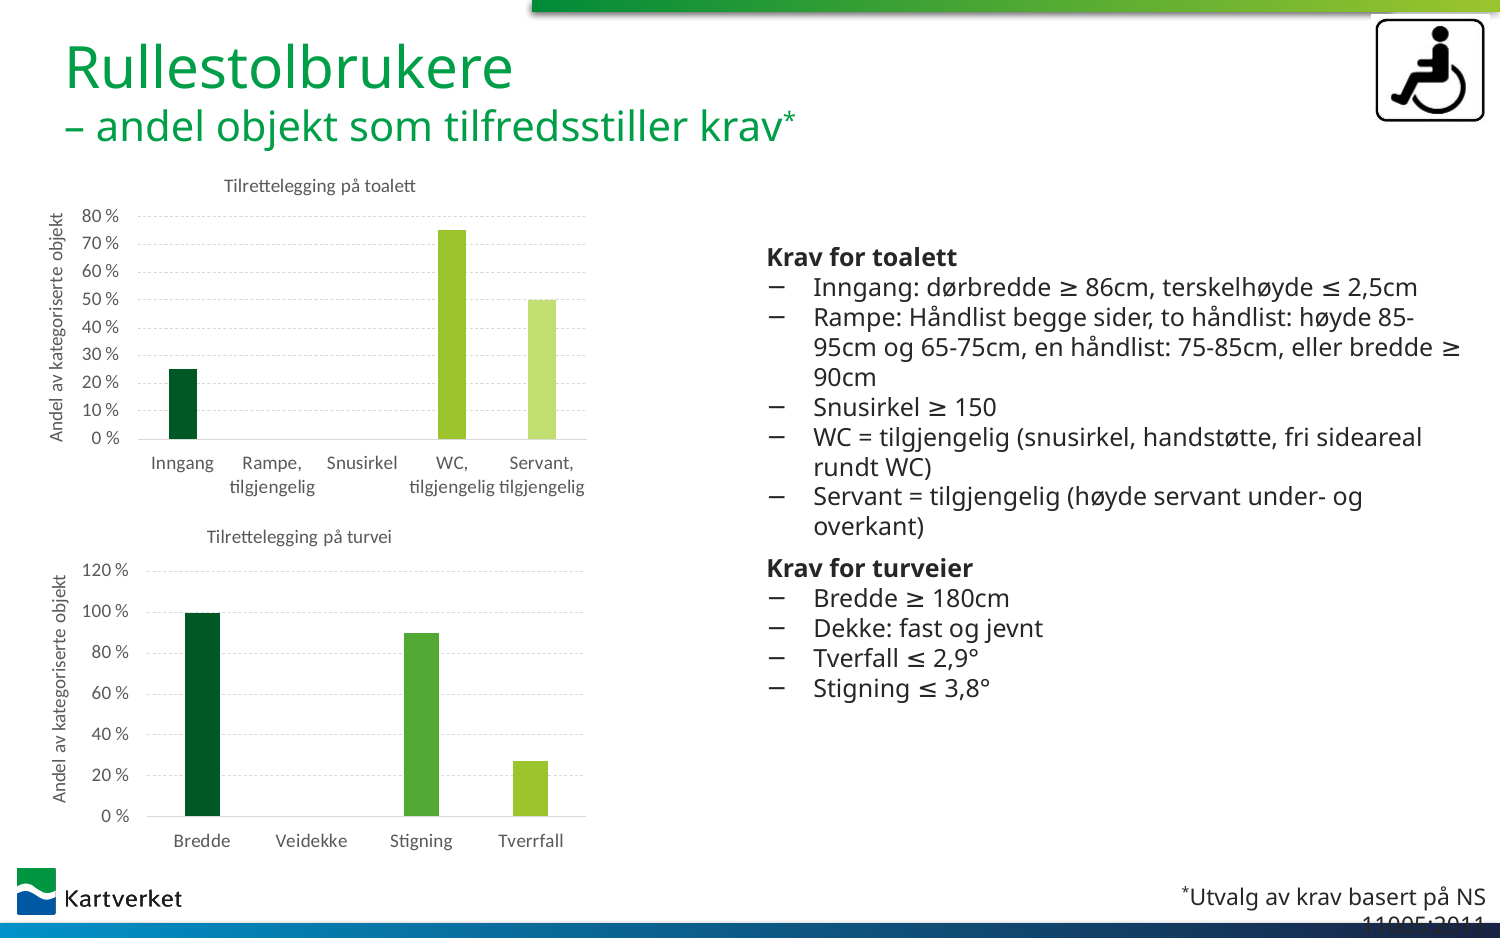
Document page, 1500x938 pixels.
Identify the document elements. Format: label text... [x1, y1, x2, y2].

text_box Rullestolbrukere – andel objekt som tilfredsstiller krav* [49, 14, 1431, 158]
text_box Krav for toalett Inngang: dørbredde ≥ 86cm, terskelhøyde ≤ 2,5cm Rampe: Håndlist begge sider, to håndlist: høyde 85-95cm og 65-75cm, en håndlist: 75-85cm, eller bredde ≥ 90cm Snusirkel ≥ 150 WC = tilgjengelig (snusirkel, handstøtte, fri sideareal rundt WC) Servant = tilgjengelig (høyde servant under- og overkant) [751, 234, 1483, 545]
picture [41, 520, 597, 859]
text_box *Utvalg av krav basert på NS 11005:2011 [1068, 873, 1500, 938]
picture [41, 166, 598, 505]
text_box Krav for turveier Bredde ≥ 180cm Dekke: fast og jevnt Tverfall ≤ 2,9° Stigning ≤ 3,8° [751, 545, 1483, 710]
picture [1371, 13, 1491, 127]
